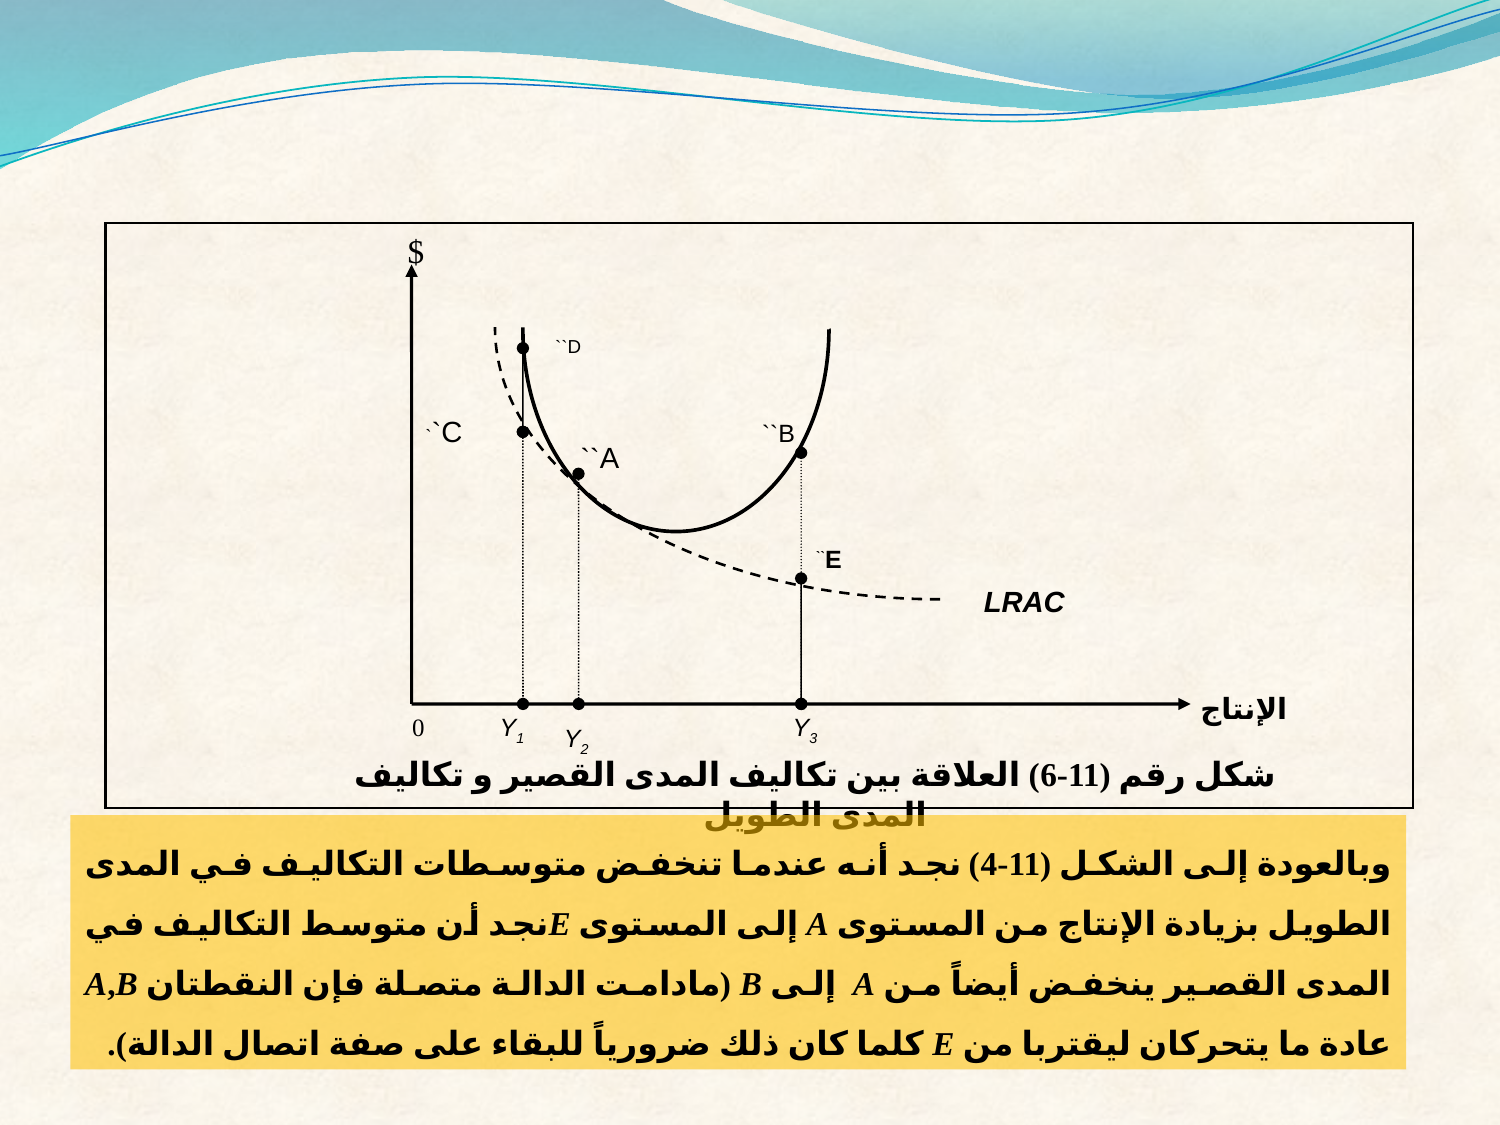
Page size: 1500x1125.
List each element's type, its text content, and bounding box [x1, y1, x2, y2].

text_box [105, 222, 1414, 809]
text_box [127, 830, 1467, 1125]
text_box وبالعودة إلى الشكل (11-4) نجد أنه عندما تنخفض متوسطات التكاليف في المدى الطويل بزيادة الإنتاج من المستوى A إلى المستوى Eنجد أن متوسط التكاليف في المدى القصير ينخفض أيضاً من A إلى B (مادامت الدالة متصلة فإن النقطتان A,B عادة ما يتحركان ليقتربا من E كلما كان ذلك ضرورياً للبقاء على صفة اتصال الدالة). [70, 815, 1407, 1070]
